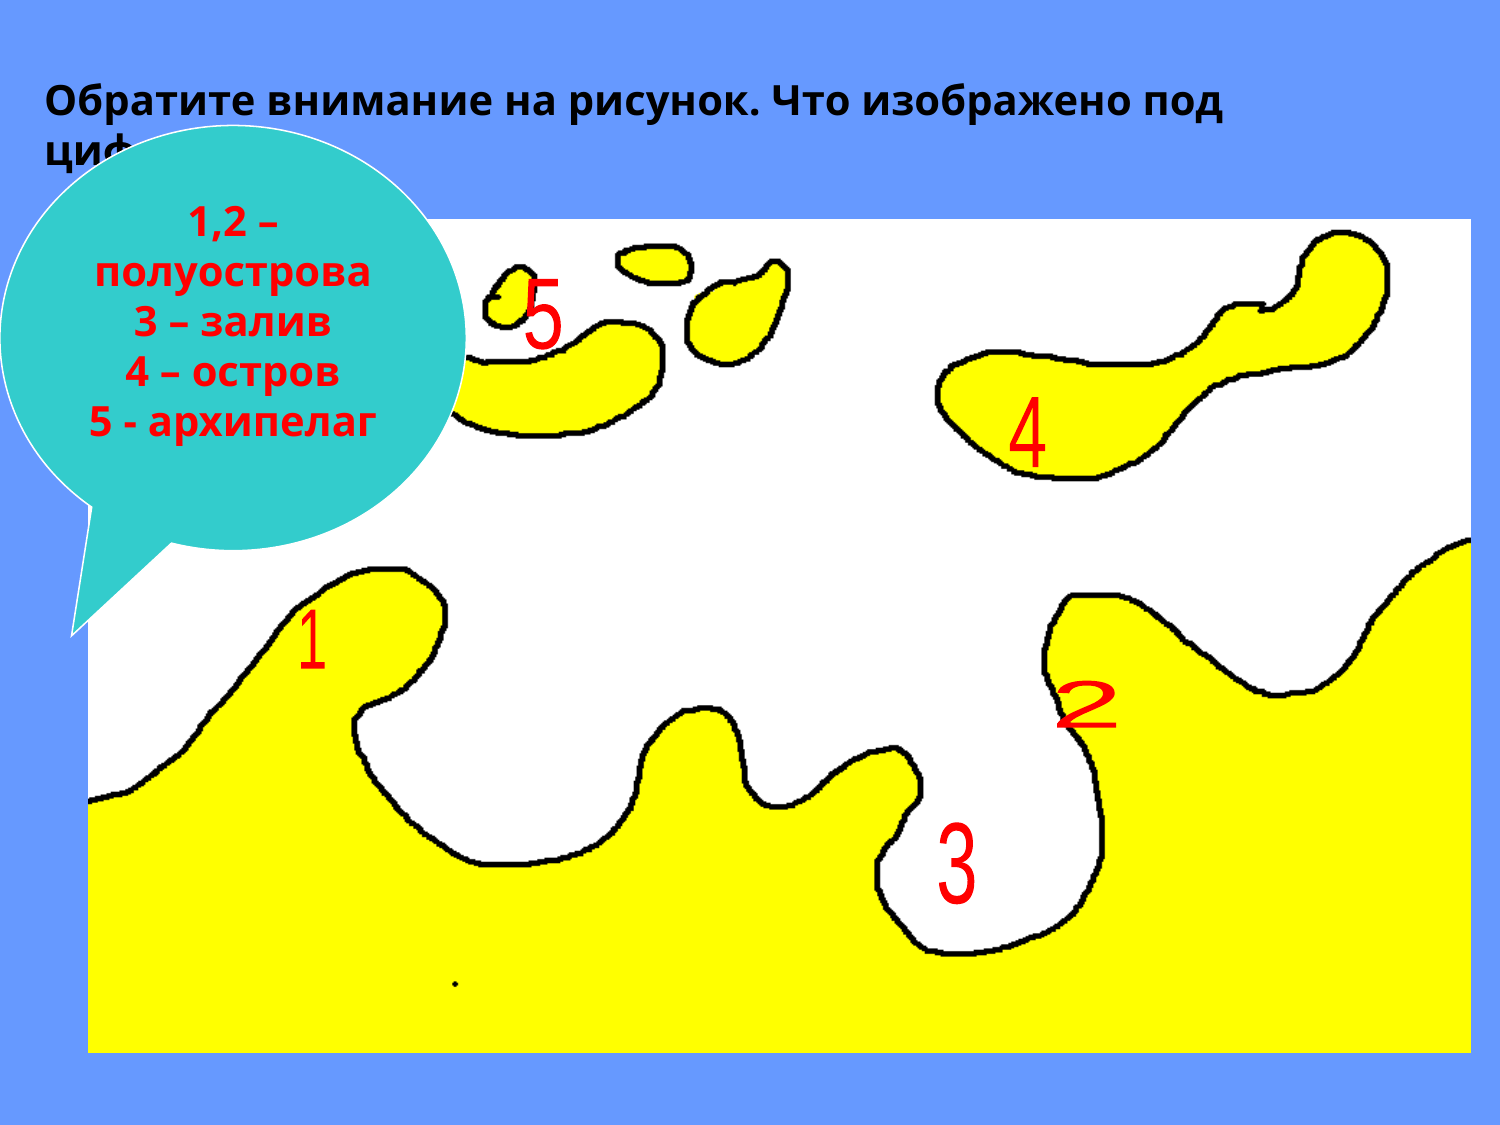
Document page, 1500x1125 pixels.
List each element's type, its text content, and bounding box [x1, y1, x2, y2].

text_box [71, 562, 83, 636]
picture [88, 219, 1471, 1053]
text_box Обратите внимание на рисунок. Что изображено под цифрами? [29, 66, 1456, 182]
text_box 1,2 – полуострова 3 – залив 4 – остров 5 - архипелаг [0, 125, 426, 501]
